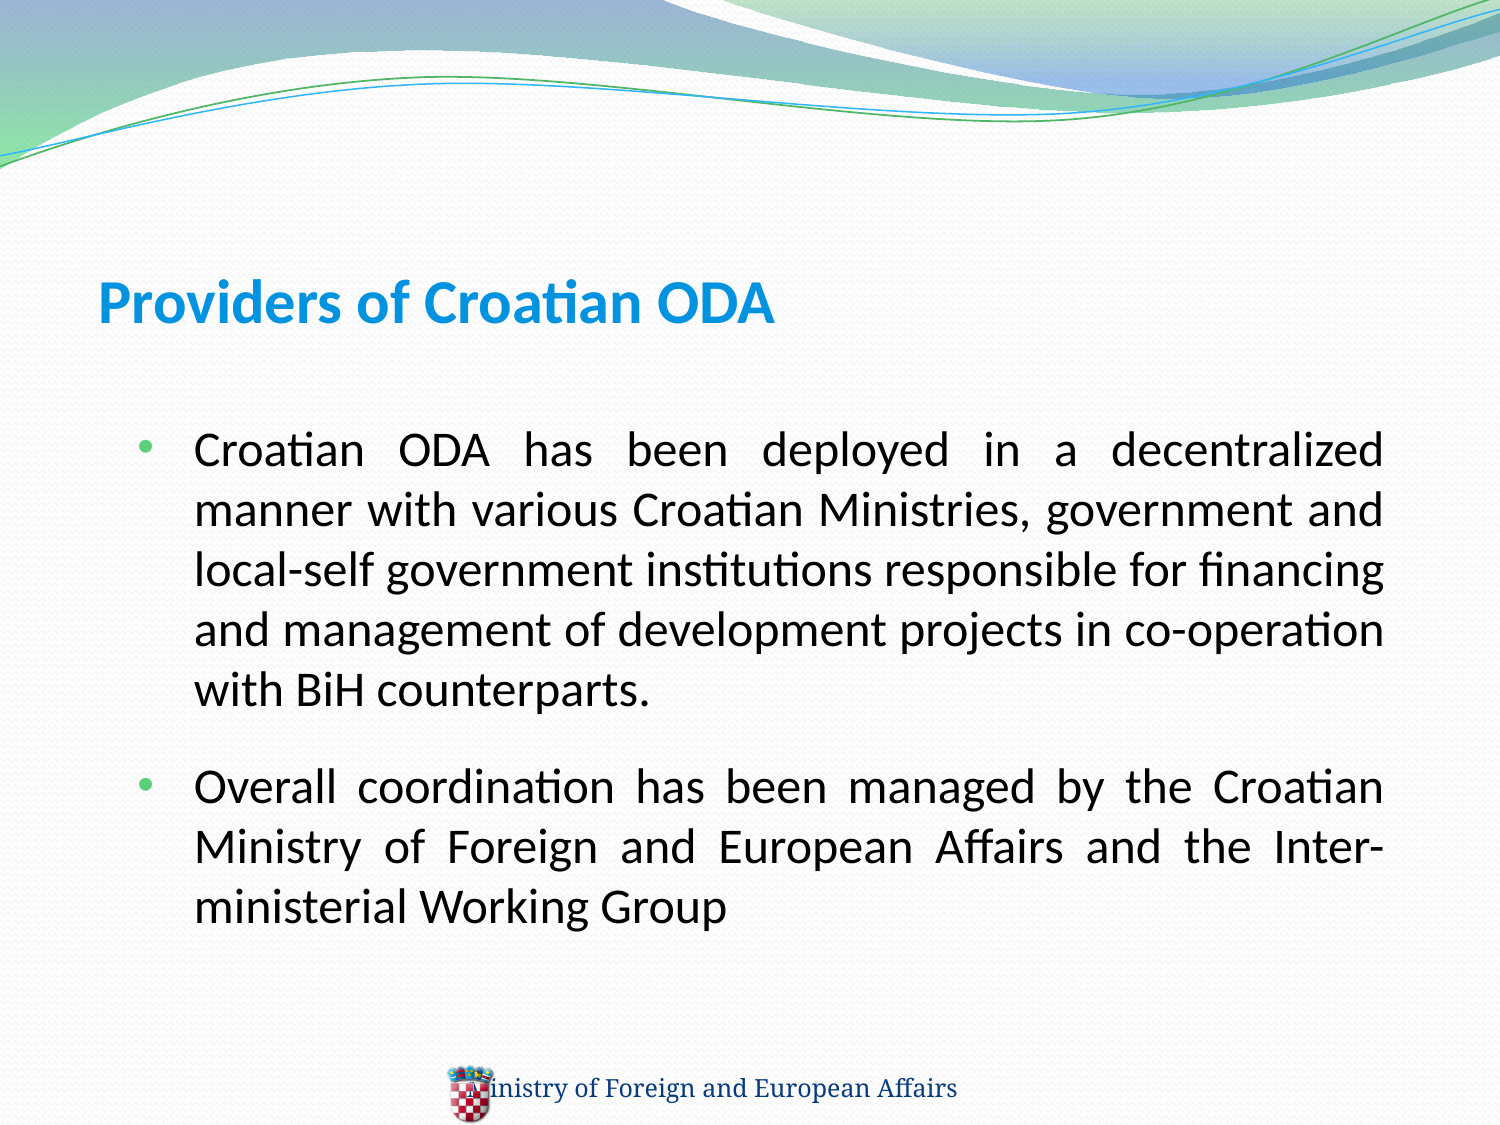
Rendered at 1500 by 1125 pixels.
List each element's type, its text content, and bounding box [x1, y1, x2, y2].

title Providers of Croatian ODA [98, 184, 1500, 336]
list Croatian ODA has been deployed in a decentralized manner with various Croatian Ministries, government and local-self government institutions responsible for financing and management of development projects in co-operation with BiH counterparts. Overall coordination has been managed by the Croatian Ministry of Foreign and European Affairs and the Inter-ministerial Working Group [100, 408, 1400, 1000]
footer Ministry of Foreign and European Affairs [437, 1042, 988, 1103]
picture [445, 1062, 497, 1125]
